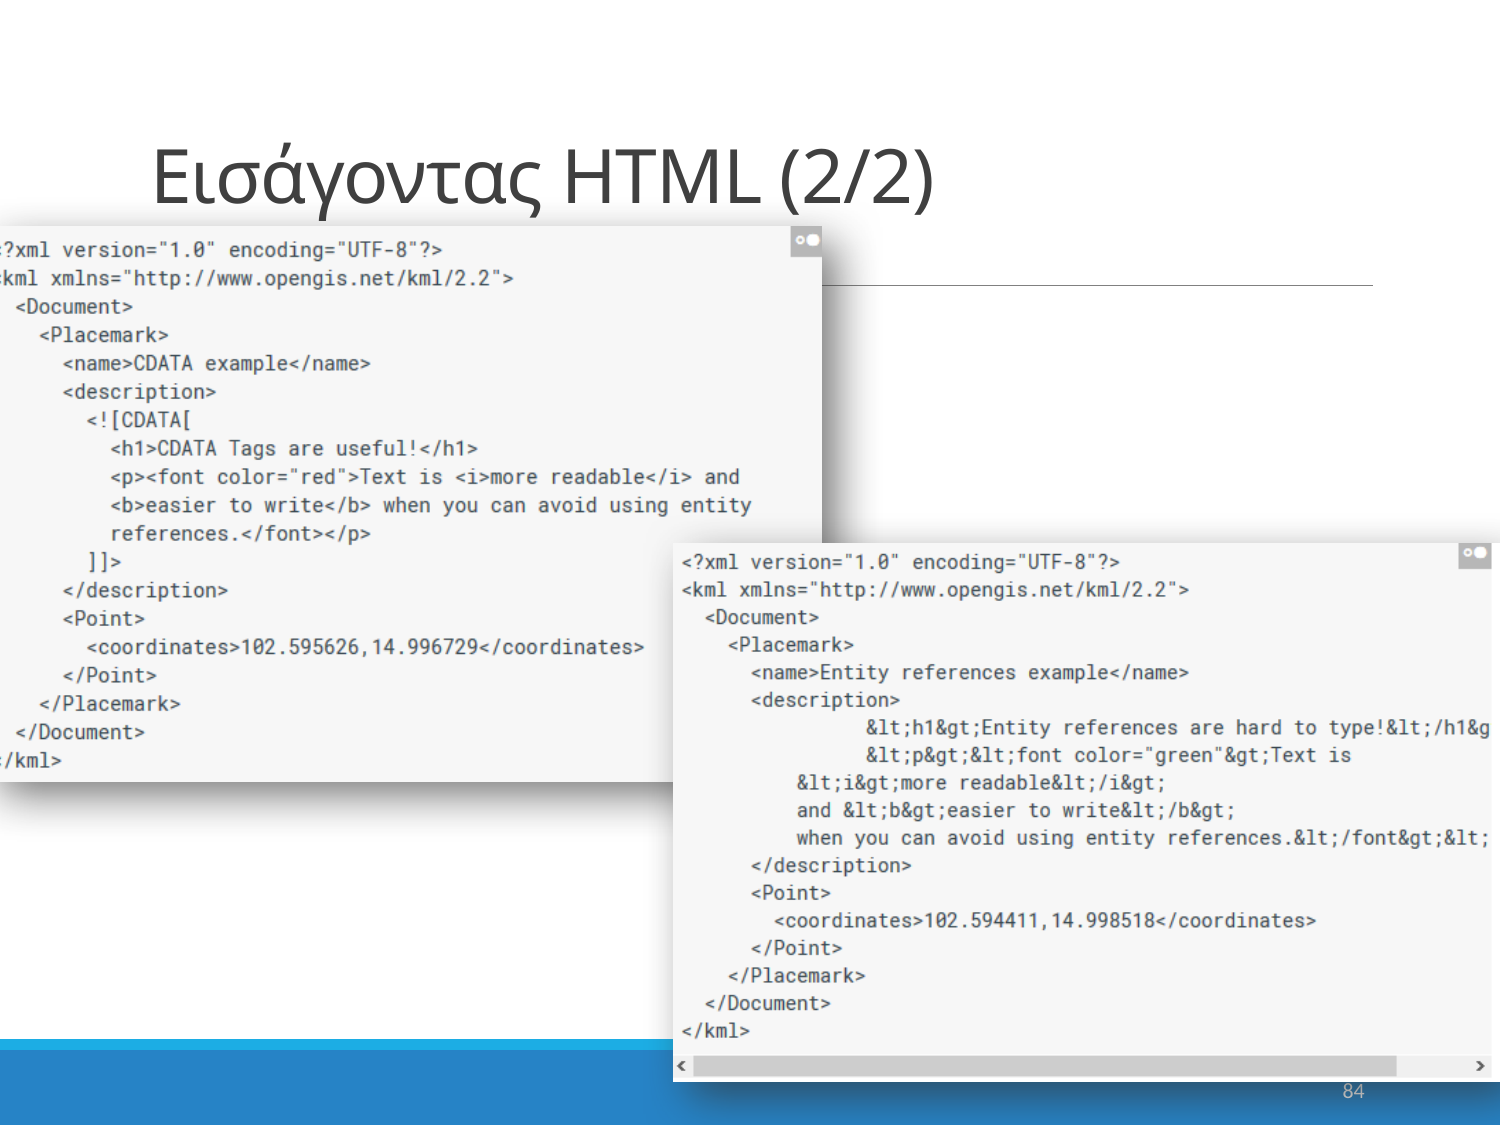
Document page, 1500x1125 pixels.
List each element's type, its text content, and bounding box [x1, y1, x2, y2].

title Εισάγοντας HTML (2/2) [135, 43, 1373, 227]
slide_number 84 [1218, 1089, 1380, 1120]
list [0, 226, 822, 782]
picture [672, 543, 1500, 1082]
